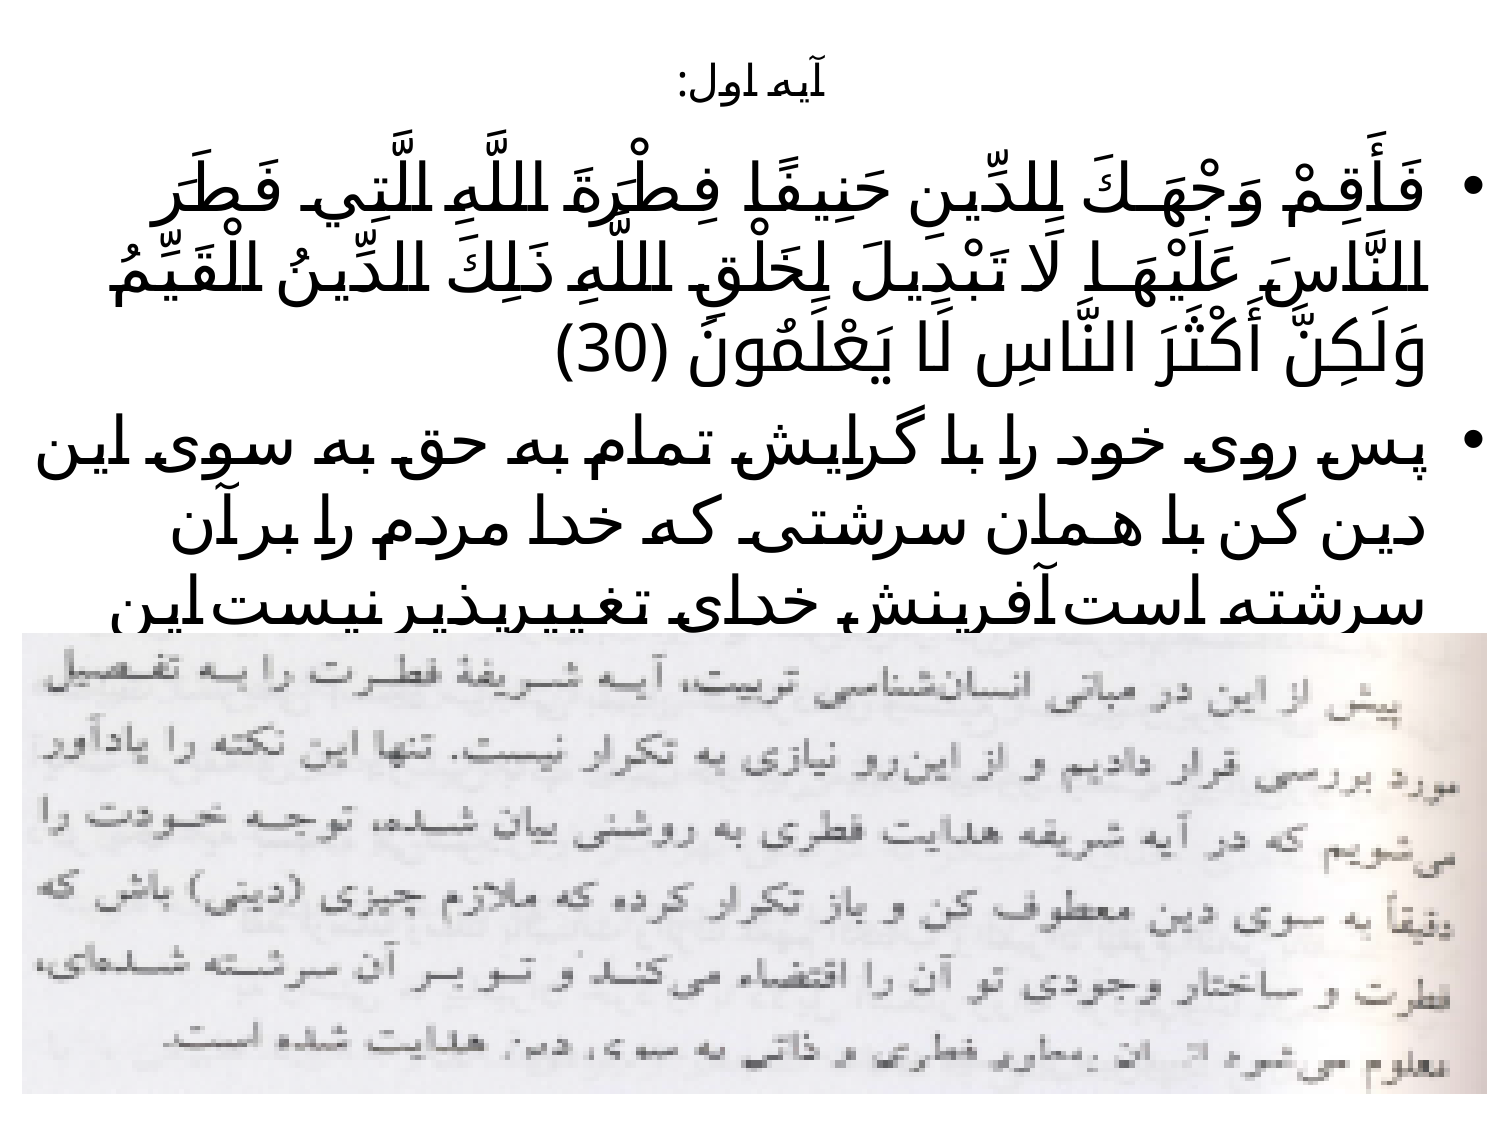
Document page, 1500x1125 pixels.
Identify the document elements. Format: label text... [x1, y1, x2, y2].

list فَأَقِمْ وَجْهَكَ لِلدِّينِ حَنِيفًا فِطْرَةَ اللَّهِ الَّتِي فَطَرَ النَّاسَ عَلَيْهَا لَا تَبْدِيلَ لِخَلْقِ اللَّهِ ذَلِكَ الدِّينُ الْقَيِّمُ وَلَكِنَّ أَكْثَرَ النَّاسِ لَا يَعْلَمُونَ ﴿30﴾ پس روى خود را با گرايش تمام به حق به سوى اين دين كن با همان سرشتى كه خدا مردم را بر آن سرشته است آفرينش خداى تغييرپذير نيست اين است همان دين پايدار ولى بيشتر مردم نمى‏دانند (30) [17, 137, 1500, 1106]
picture [21, 633, 1487, 1095]
title آیه اول: [75, 45, 1425, 114]
